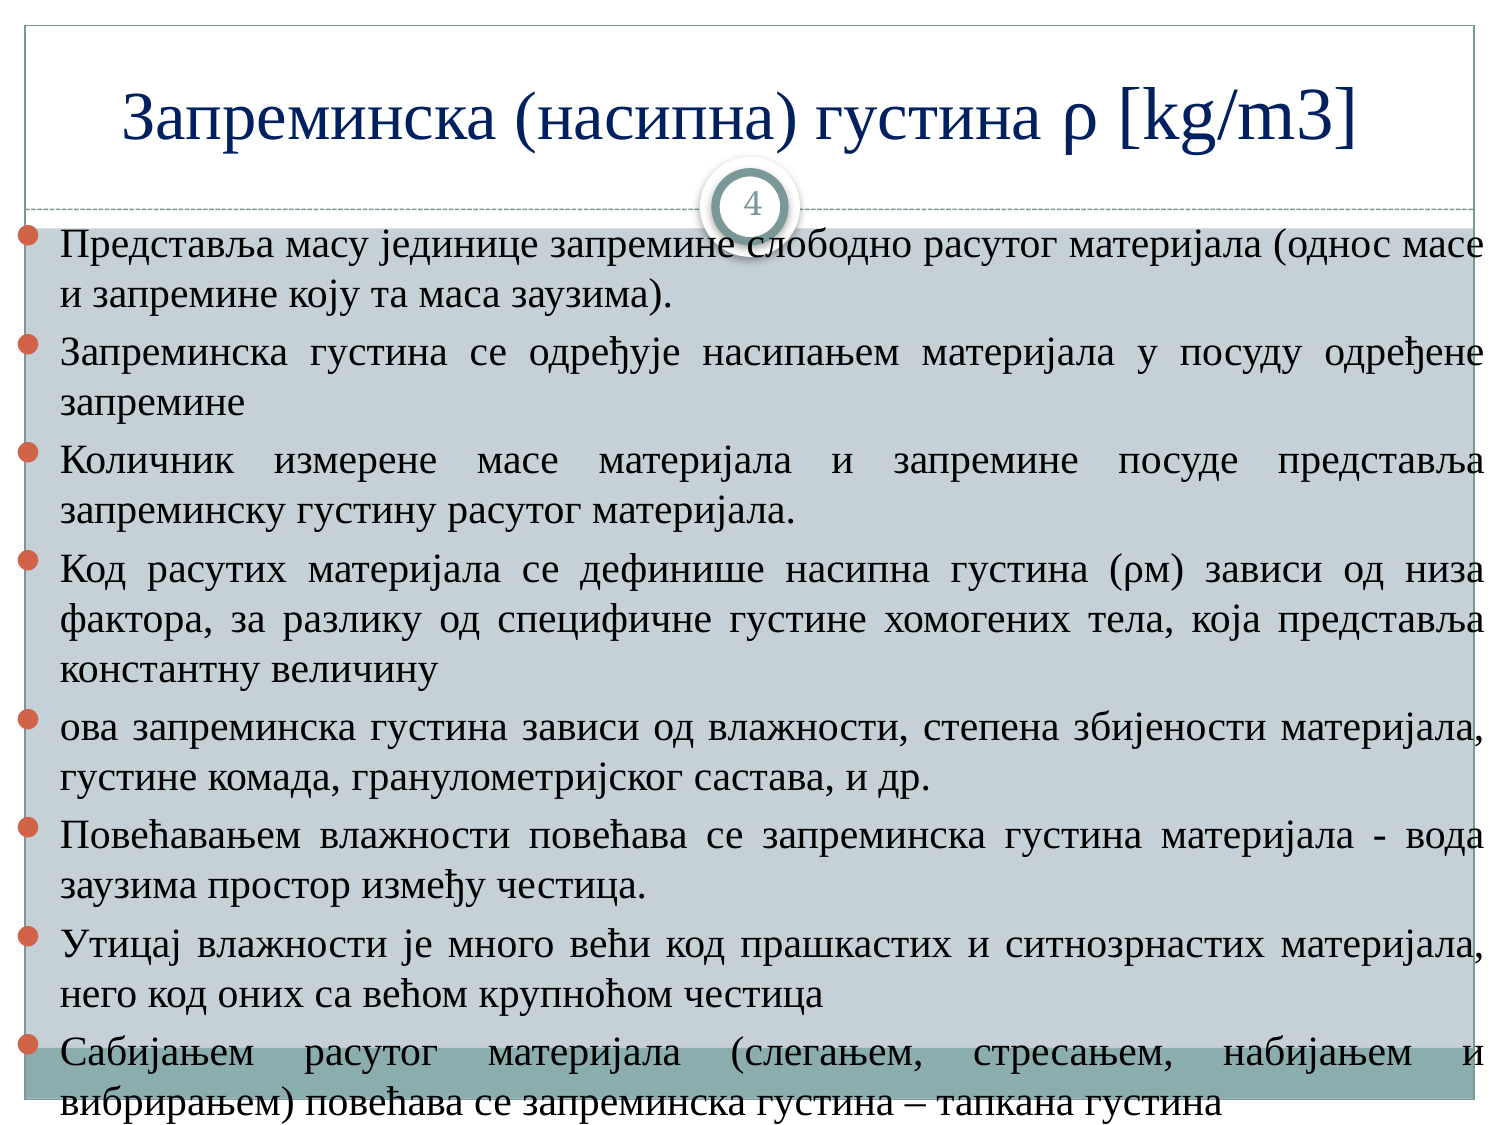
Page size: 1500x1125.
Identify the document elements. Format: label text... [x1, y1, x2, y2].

slide_number 4 [715, 168, 791, 208]
list Представља масу јединице запремине слободно расутог материјала (однос масе и запремине коју та маса заузима). Запреминска густина се одређује насипањем материјала у посуду одређене запремине Количник измерене масе материјала и запремине посуде представља запреминску густину расутог материјала. Код расутих материјала се дефинише насипна густина (ρм) зависи од низа фактора, за разлику од специфичне густине хомогених тела, која представља константну величину ова запреминска густина зависи од влажности, степена збијености материјала, густине комада, гранулометријског састава, и др. Повећавањем влажности повећава се запреминска густина материјала - вода заузима простор између честица. Утицај влажности је много већи код прашкастих и ситнозрнастих материјала, него код оних са већом крупноћом честица Сабијањем расутог материјала (слегањем, стресањем, набијањем и вибрирањем) повећава се запреминска густина – тапкана густина [0, 208, 1500, 1071]
title Запреминска (насипна) густина ρ [kg/m3] [49, 37, 1450, 162]
